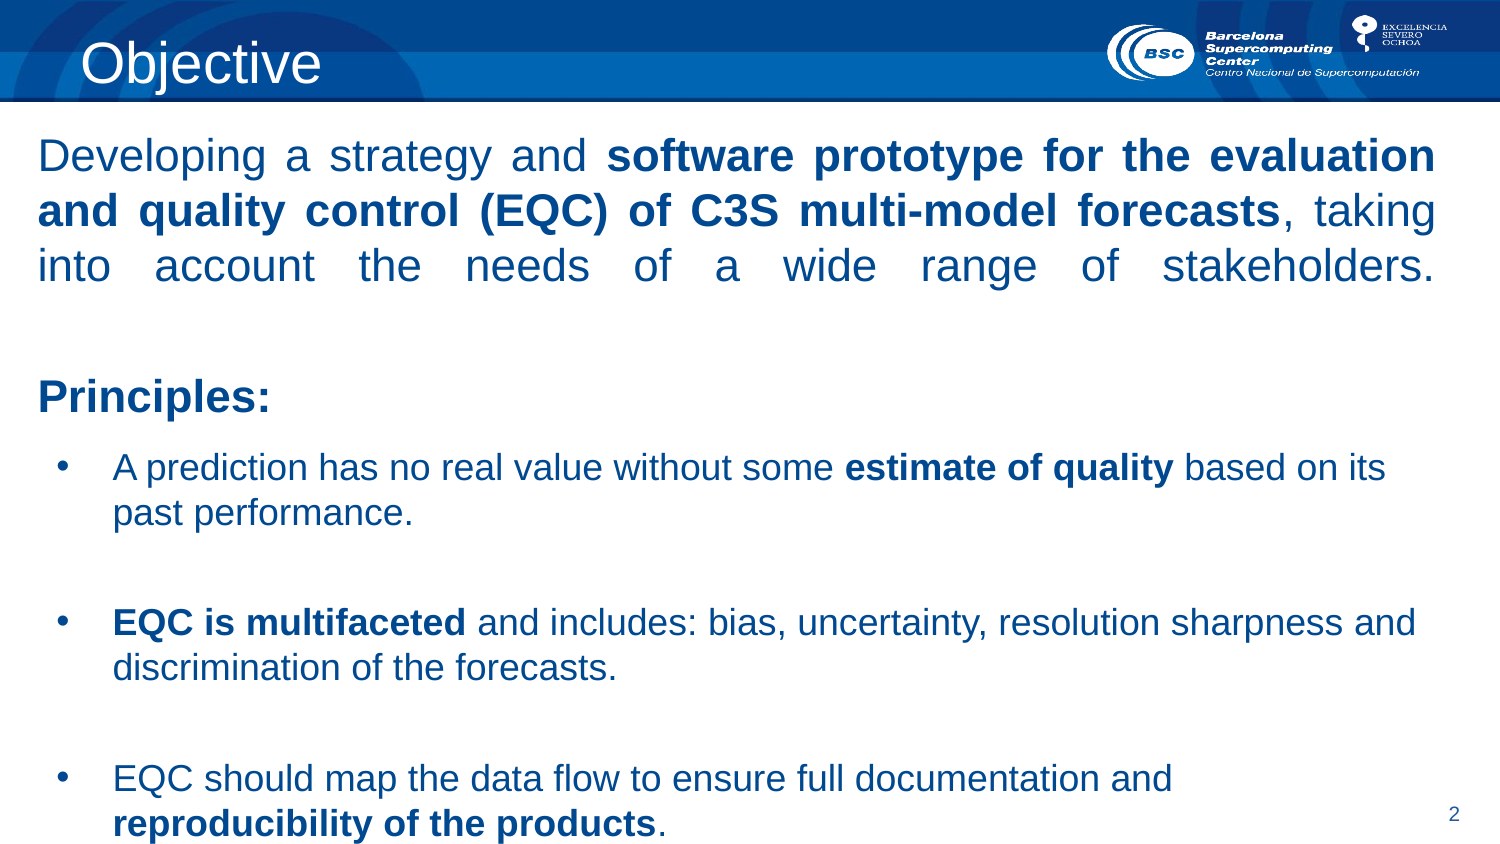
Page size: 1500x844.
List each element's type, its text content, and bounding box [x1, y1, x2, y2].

picture [0, 0, 1500, 102]
list Developing a strategy and software prototype for the evaluation and quality control (EQC) of C3S multi-model forecasts, taking into account the needs of a wide range of stakeholders. Principles: A prediction has no real value without some estimate of quality based on its past performance. EQC is multifaceted and includes: bias, uncertainty, resolution sharpness and discrimination of the forecasts. EQC should map the data flow to ensure full documentation and reproducibility of the products. [22, 118, 1452, 802]
title Objective [65, 17, 1081, 102]
